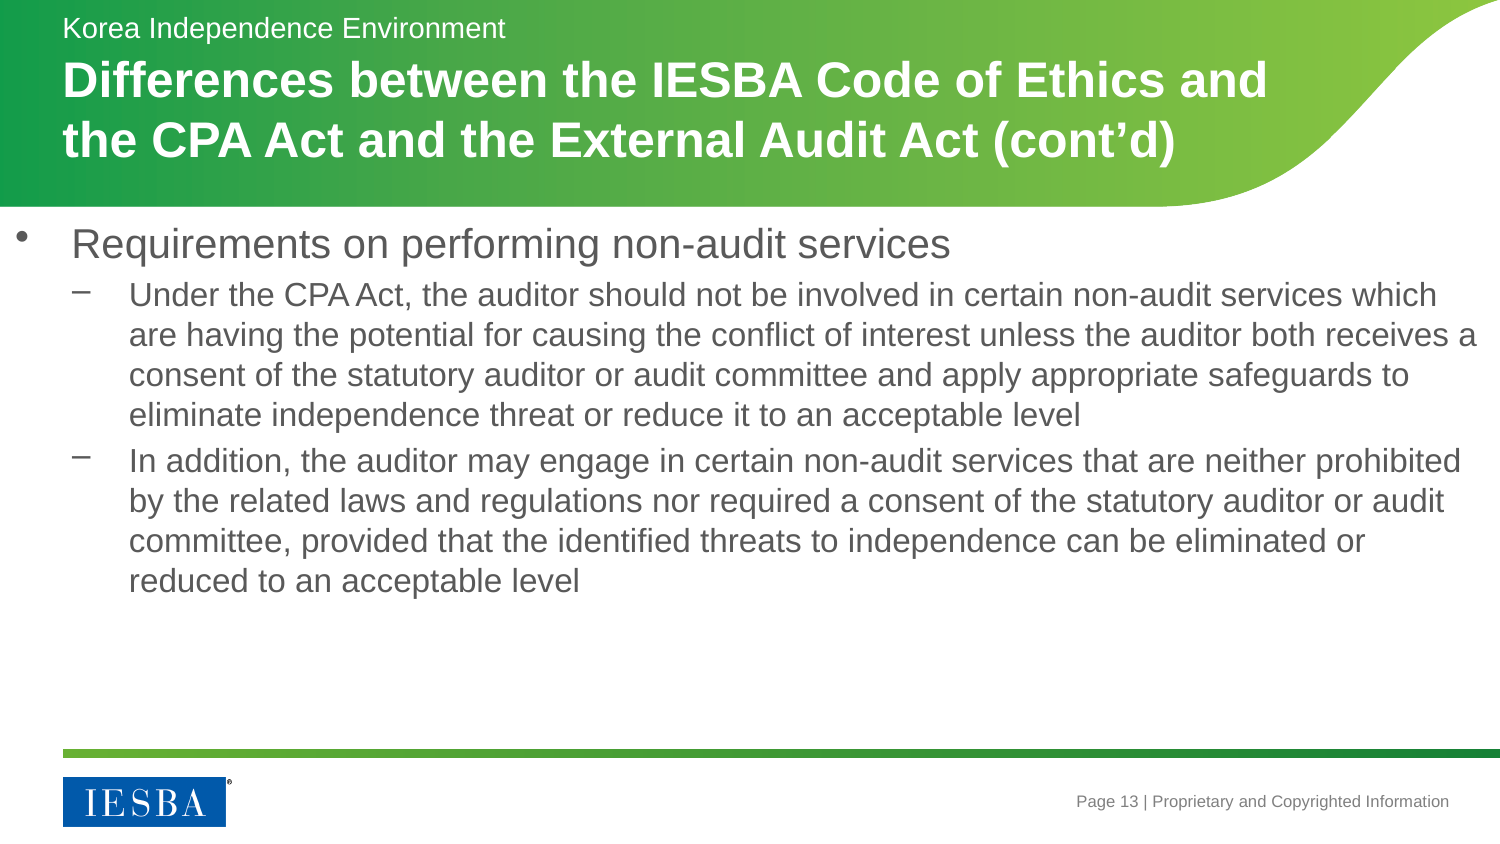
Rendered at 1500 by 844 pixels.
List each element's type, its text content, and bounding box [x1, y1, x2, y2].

picture [63, 777, 232, 827]
subtitle Korea Independence Environment [62, 9, 688, 47]
list Requirements on performing non-audit services Under the CPA Act, the auditor should not be involved in certain non-audit services which are having the potential for causing the conflict of interest unless the auditor both receives a consent of the statutory auditor or audit committee and apply appropriate safeguards to eliminate independence threat or reduce it to an acceptable level In addition, the auditor may engage in certain non-audit services that are neither prohibited by the related laws and regulations nor required a consent of the statutory auditor or audit committee, provided that the identified threats to independence can be eliminated or reduced to an acceptable level [0, 209, 1500, 747]
picture [0, 0, 1500, 207]
title Differences between the IESBA Code of Ethics and the CPA Act and the External Audit Act (cont’d) [62, 75, 1300, 141]
